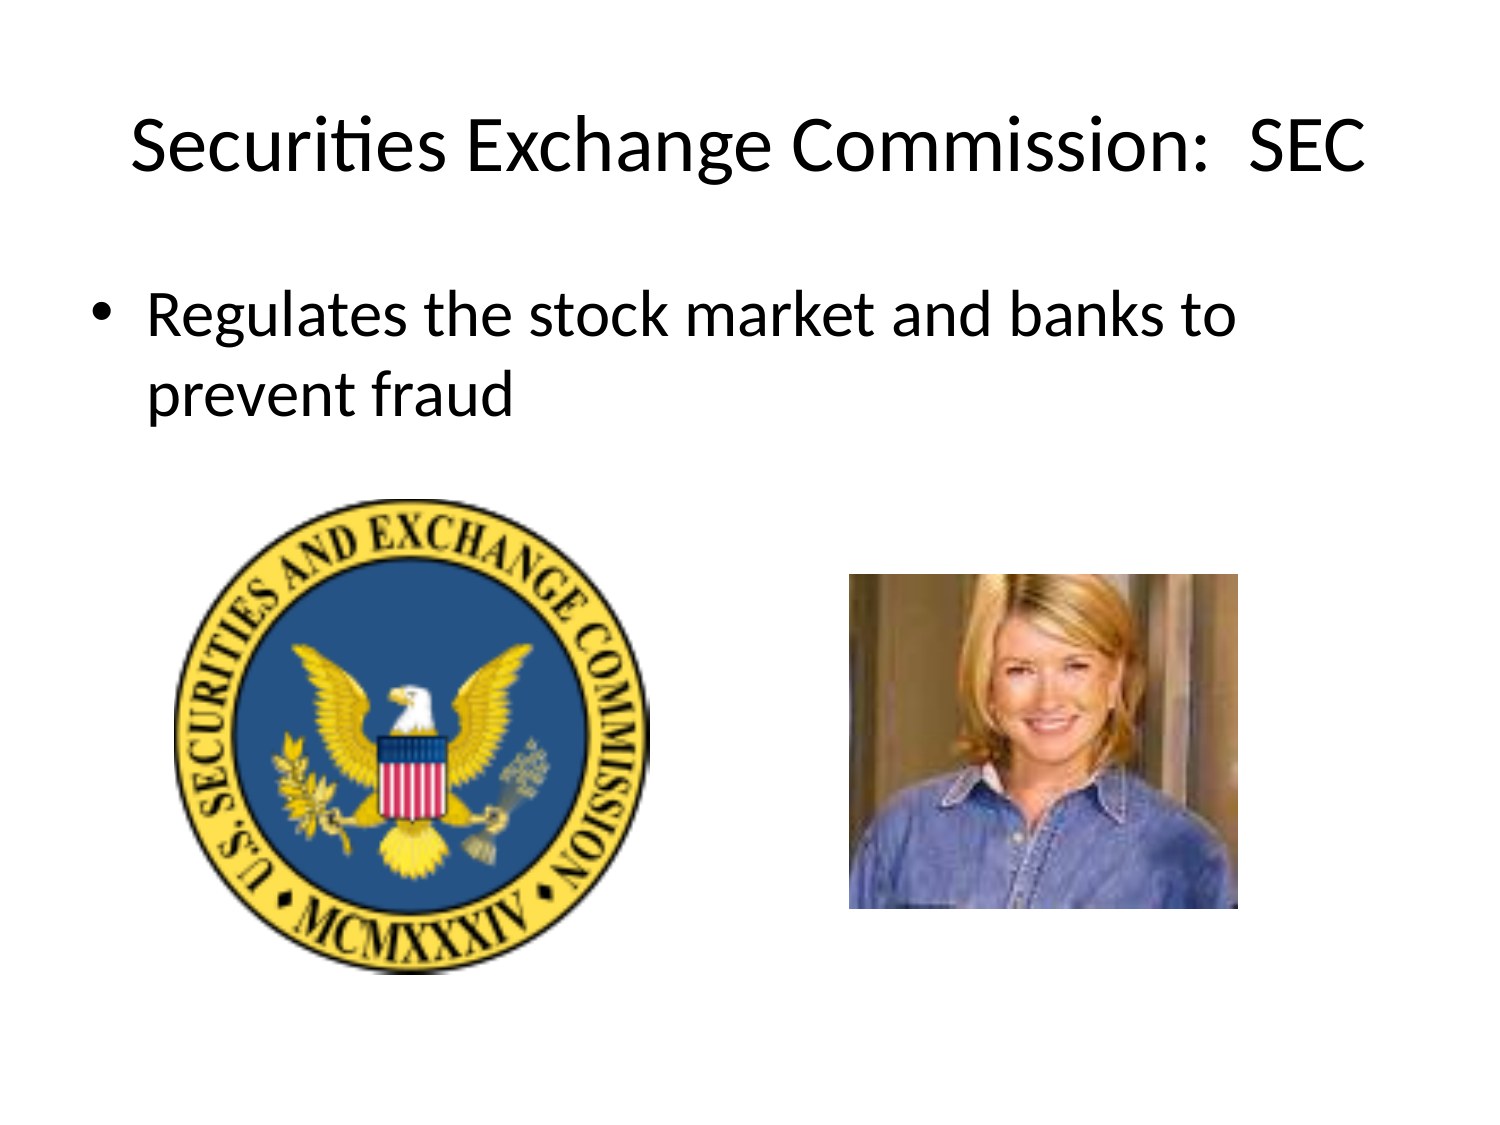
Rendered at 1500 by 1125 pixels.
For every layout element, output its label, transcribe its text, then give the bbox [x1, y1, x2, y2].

title Securities Exchange Commission: SEC [75, 45, 1425, 233]
list Regulates the stock market and banks to prevent fraud [75, 262, 1425, 1005]
picture [849, 574, 1238, 909]
picture [174, 499, 651, 976]
